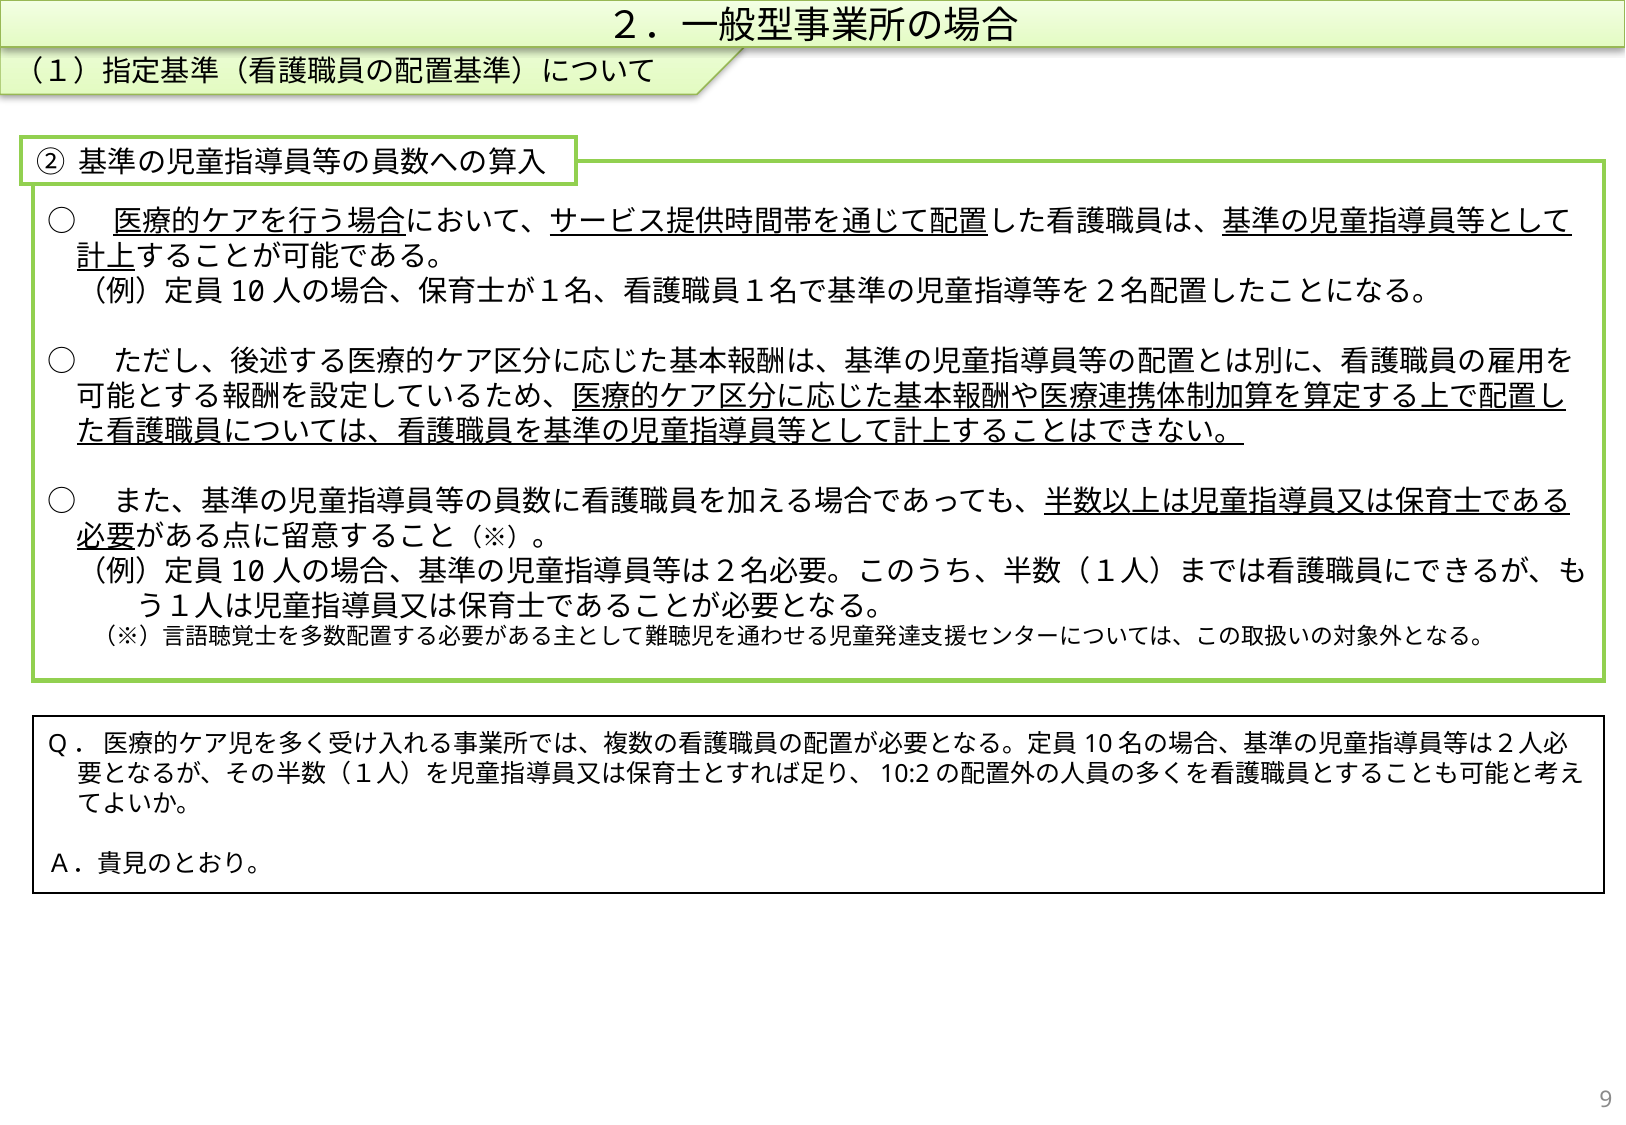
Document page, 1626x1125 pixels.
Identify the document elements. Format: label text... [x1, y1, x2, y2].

text_box Q． 医療的ケア児を多く受け入れる事業所では、複数の看護職員の配置が必要となる。定員10名の場合、基準の児童指導員等は２人必要となるが、その半数（１人）を児童指導員又は保育士とすれば足り、10:2の配置外の人員の多くを看護職員とすることも可能と考えてよいか。 Ａ．貴見のとおり。 [32, 715, 1604, 894]
text_box ○ 医療的ケアを行う場合において、サービス提供時間帯を通じて配置した看護職員は、基準の児童指導員等として計上することが可能である。 （例）定員10人の場合、保育士が１名、看護職員１名で基準の児童指導等を２名配置したことになる。 ○ ただし、後述する医療的ケア区分に応じた基本報酬は、基準の児童指導員等の配置とは別に、看護職員の雇用を可能とする報酬を設定しているため、医療的ケア区分に応じた基本報酬や医療連携体制加算を算定する上で配置した看護職員については、看護職員を基準の児童指導員等として計上することはできない。 ○ また、基準の児童指導員等の員数に看護職員を加える場合であっても、半数以上は児童指導員又は保育士である必要がある点に留意すること（※）。 （例）定員10人の場合、基準の児童指導員等は２名必要。このうち、半数（１人）までは看護職員にできるが、もう１人は児童指導員又は保育士であることが必要となる。 （※）言語聴覚士を多数配置する必要がある主として難聴児を通わせる児童発達支援センターについては、この取扱いの対象外となる。 [32, 160, 1604, 681]
slide_number 8 [1248, 1070, 1625, 1125]
text_box ② 基準の児童指導員等の員数への算入 [21, 137, 577, 185]
text_box ２．一般型事業所の場合 [0, 0, 1625, 48]
text_box （１）指定基準（看護職員の配置基準）について [0, 56, 735, 96]
